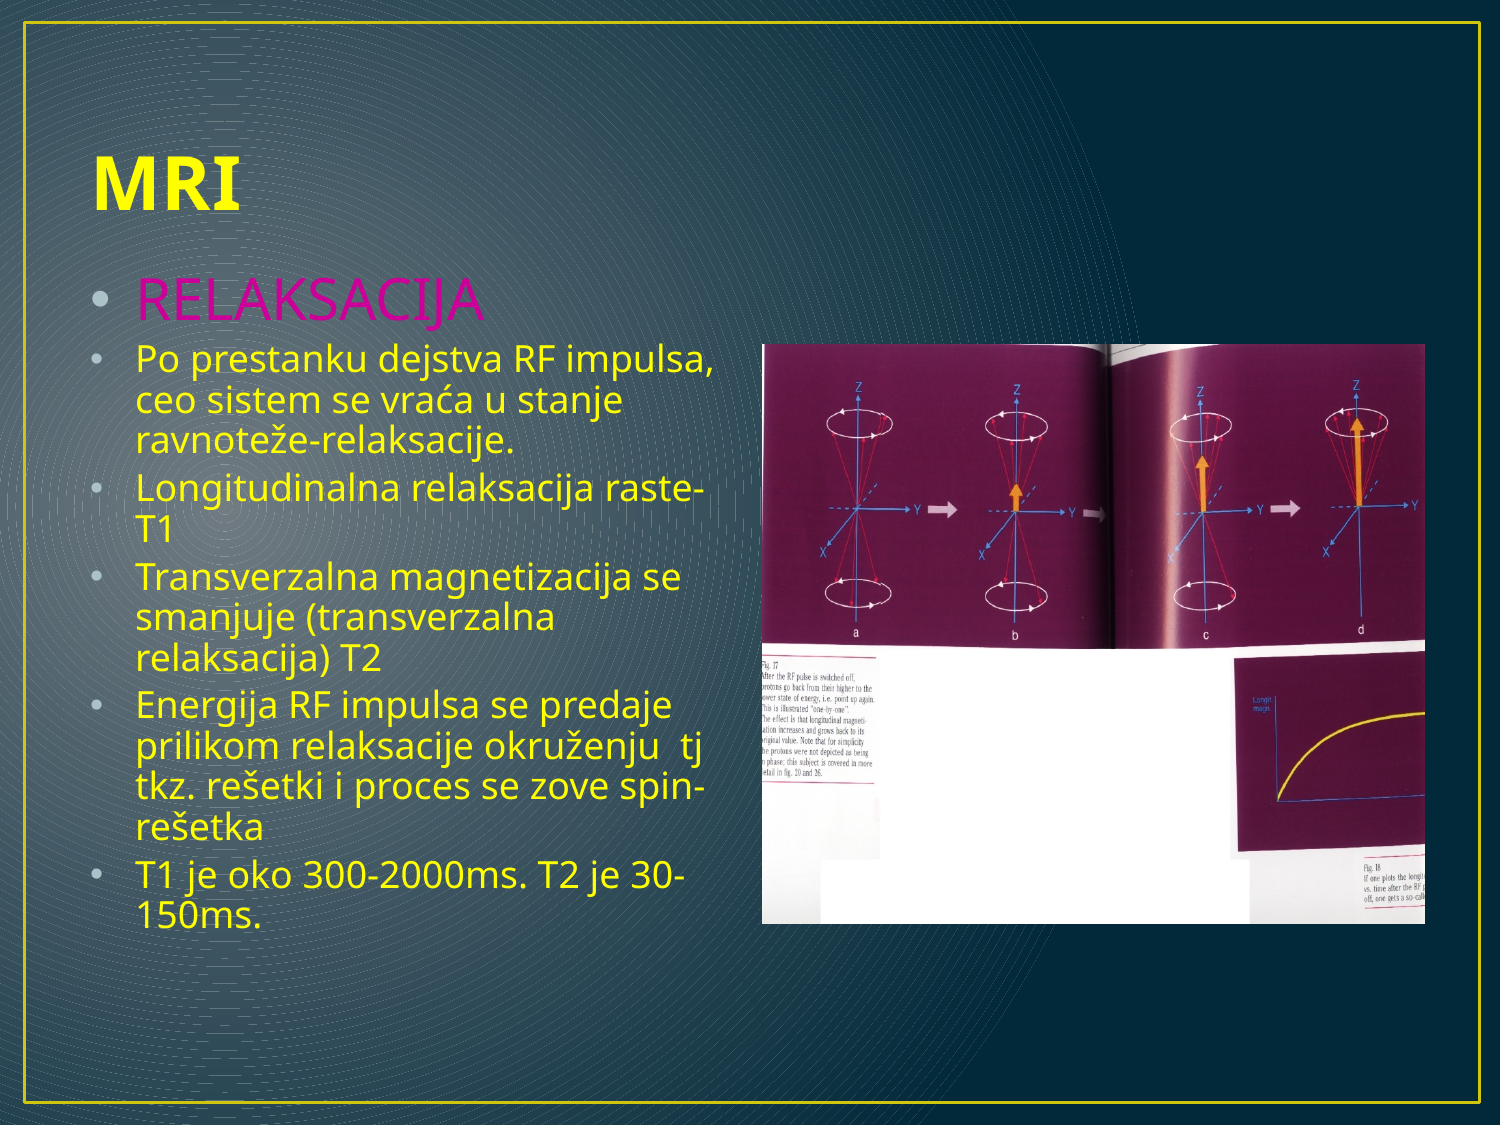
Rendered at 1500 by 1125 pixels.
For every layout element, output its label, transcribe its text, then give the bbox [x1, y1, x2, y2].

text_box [762, 344, 1426, 924]
picture [1105, 338, 1113, 344]
list RELAKSACIJA Po prestanku dejstva RF impulsa, ceo sistem se vraća u stanje ravnoteže-relaksacije. Longitudinalna relaksacija raste-T1 Transverzalna magnetizacija se smanjuje (transverzalna relaksacija) T2 Energija RF impulsa se predaje prilikom relaksacije okruženju tj tkz. rešetki i proces se zove spin-rešetka T1 je oko 300-2000ms. T2 je 30-150ms. [75, 262, 737, 1007]
title MRI [75, 45, 1425, 233]
picture [1011, 929, 1023, 938]
